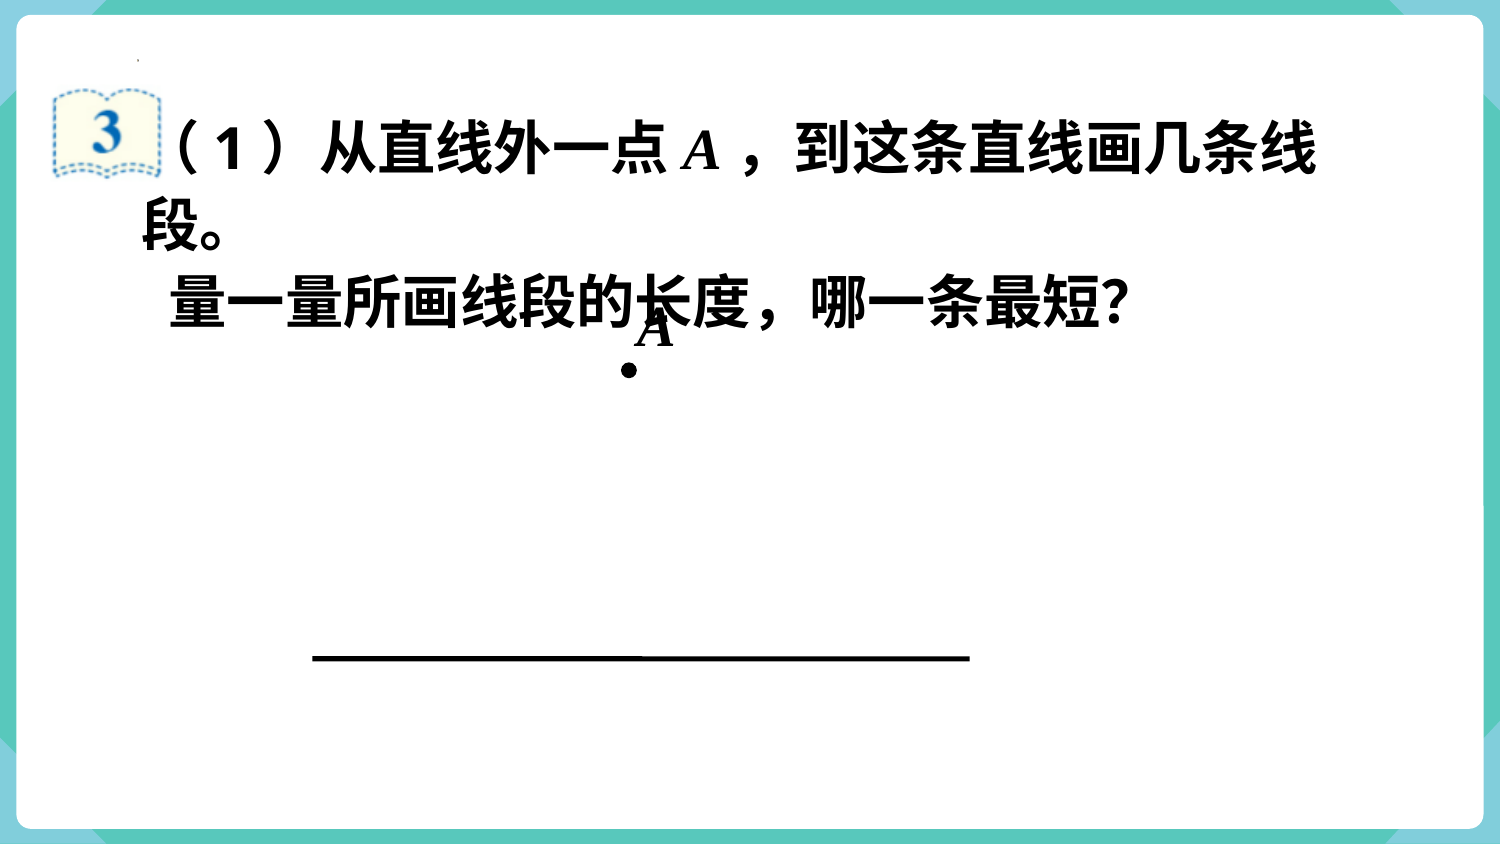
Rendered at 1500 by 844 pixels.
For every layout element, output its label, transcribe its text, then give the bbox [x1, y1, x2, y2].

picture [49, 84, 167, 182]
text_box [621, 280, 711, 378]
text_box （1）从直线外一点A，到这条直线画几条线段。 量一量所画线段的长度，哪一条最短？ [126, 96, 1373, 255]
